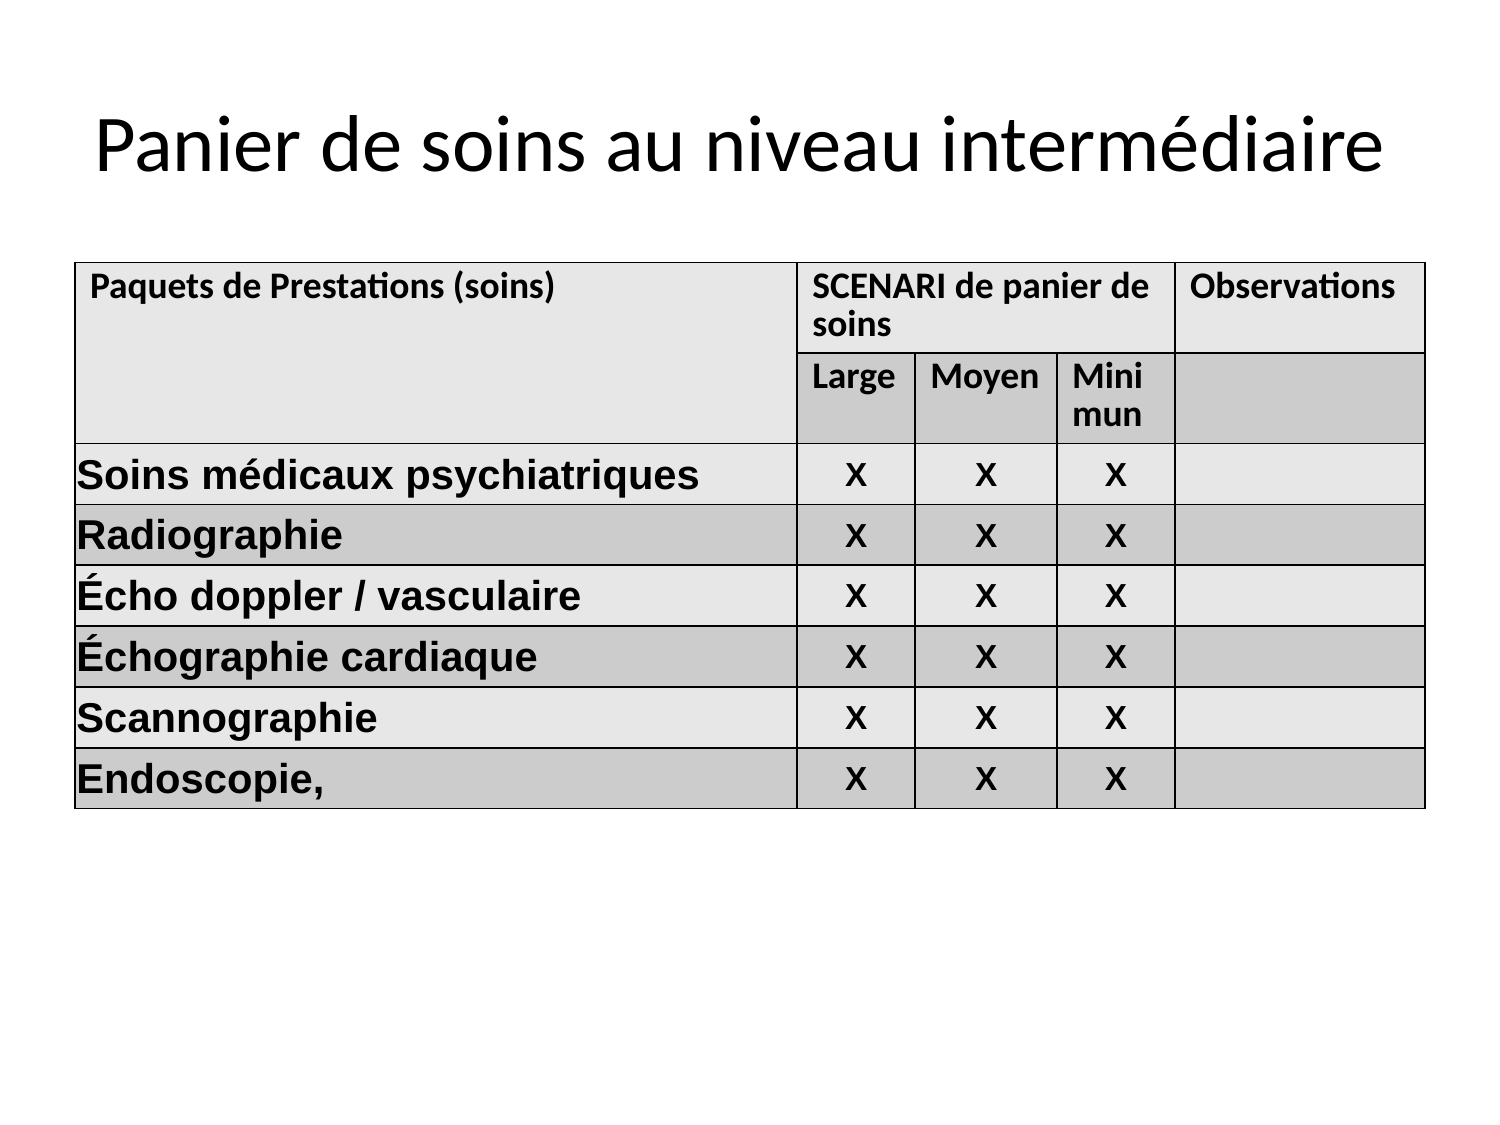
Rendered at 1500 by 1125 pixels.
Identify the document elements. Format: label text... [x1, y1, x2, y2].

title Panier de soins au niveau intermédiaire [75, 45, 1425, 233]
table_header Observations [1176, 263, 1424, 352]
table_cell Moyen [916, 354, 1056, 443]
table_cell X [916, 505, 1056, 564]
table_cell X [916, 566, 1056, 625]
table_cell X [798, 749, 914, 808]
table_cell Échographie cardiaque [76, 627, 796, 686]
table_cell [1176, 566, 1424, 625]
table_header SCENARI de panier de soins [798, 263, 1174, 352]
table_cell X [916, 627, 1056, 686]
table_cell X [1058, 444, 1174, 504]
table_cell X [1058, 688, 1174, 747]
table_cell Radiographie [76, 505, 796, 564]
table_cell Endoscopie, [76, 749, 796, 808]
table_cell X [916, 444, 1056, 504]
table_cell Minimun [1058, 354, 1174, 443]
table_cell X [798, 566, 914, 625]
table_cell X [1058, 505, 1174, 564]
table_cell [1176, 688, 1424, 747]
table_cell Écho doppler / vasculaire [76, 566, 796, 625]
table_cell X [916, 749, 1056, 808]
table_cell X [1058, 566, 1174, 625]
table_cell X [798, 444, 914, 504]
table_cell X [798, 627, 914, 686]
table_cell X [1058, 749, 1174, 808]
table_cell X [916, 688, 1056, 747]
table_cell [1176, 505, 1424, 564]
table_cell Soins médicaux psychiatriques [76, 444, 796, 504]
table_cell [1176, 444, 1424, 504]
table_cell [1176, 354, 1424, 443]
table_cell Scannographie [76, 688, 796, 747]
table_cell X [798, 688, 914, 747]
table_cell Large [798, 354, 914, 443]
table_cell X [1058, 627, 1174, 686]
table_header Paquets de Prestations (soins) [76, 263, 796, 443]
table_cell X [798, 505, 914, 564]
table_cell [1176, 627, 1424, 686]
table_cell [1176, 749, 1424, 808]
